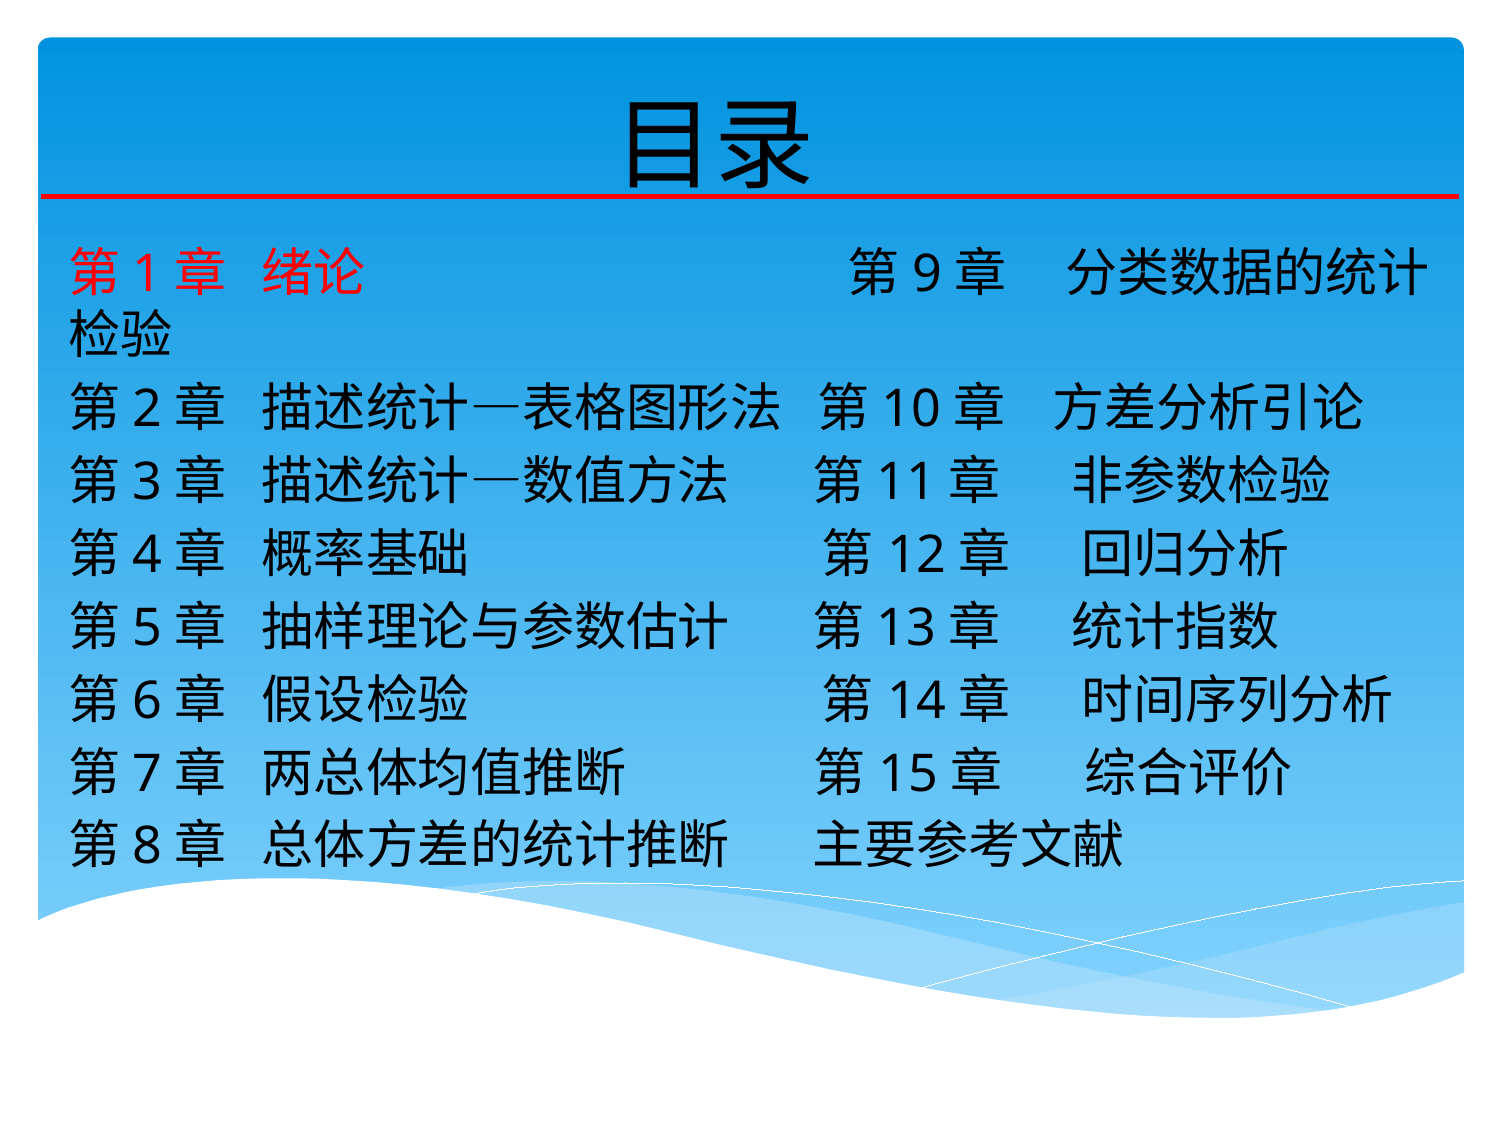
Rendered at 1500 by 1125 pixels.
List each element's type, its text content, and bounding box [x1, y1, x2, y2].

title 目录 [76, 205, 1352, 209]
title 目录 [76, 90, 1352, 194]
subtitle 第1章 绪论 第9章 分类数据的统计检验 第2章 描述统计—表格图形法 第10章 方差分析引论 第3章 描述统计—数值方法 第11章 非参数检验 第4章 概率基础 第12章 回归分析 第5章 抽样理论与参数估计 第13章 统计指数 第6章 假设检验 第14章 时间序列分析 第7章 两总体均值推断 第15章 综合评价 第8章 总体方差的统计推断 主要参考文献 [53, 231, 1471, 1035]
